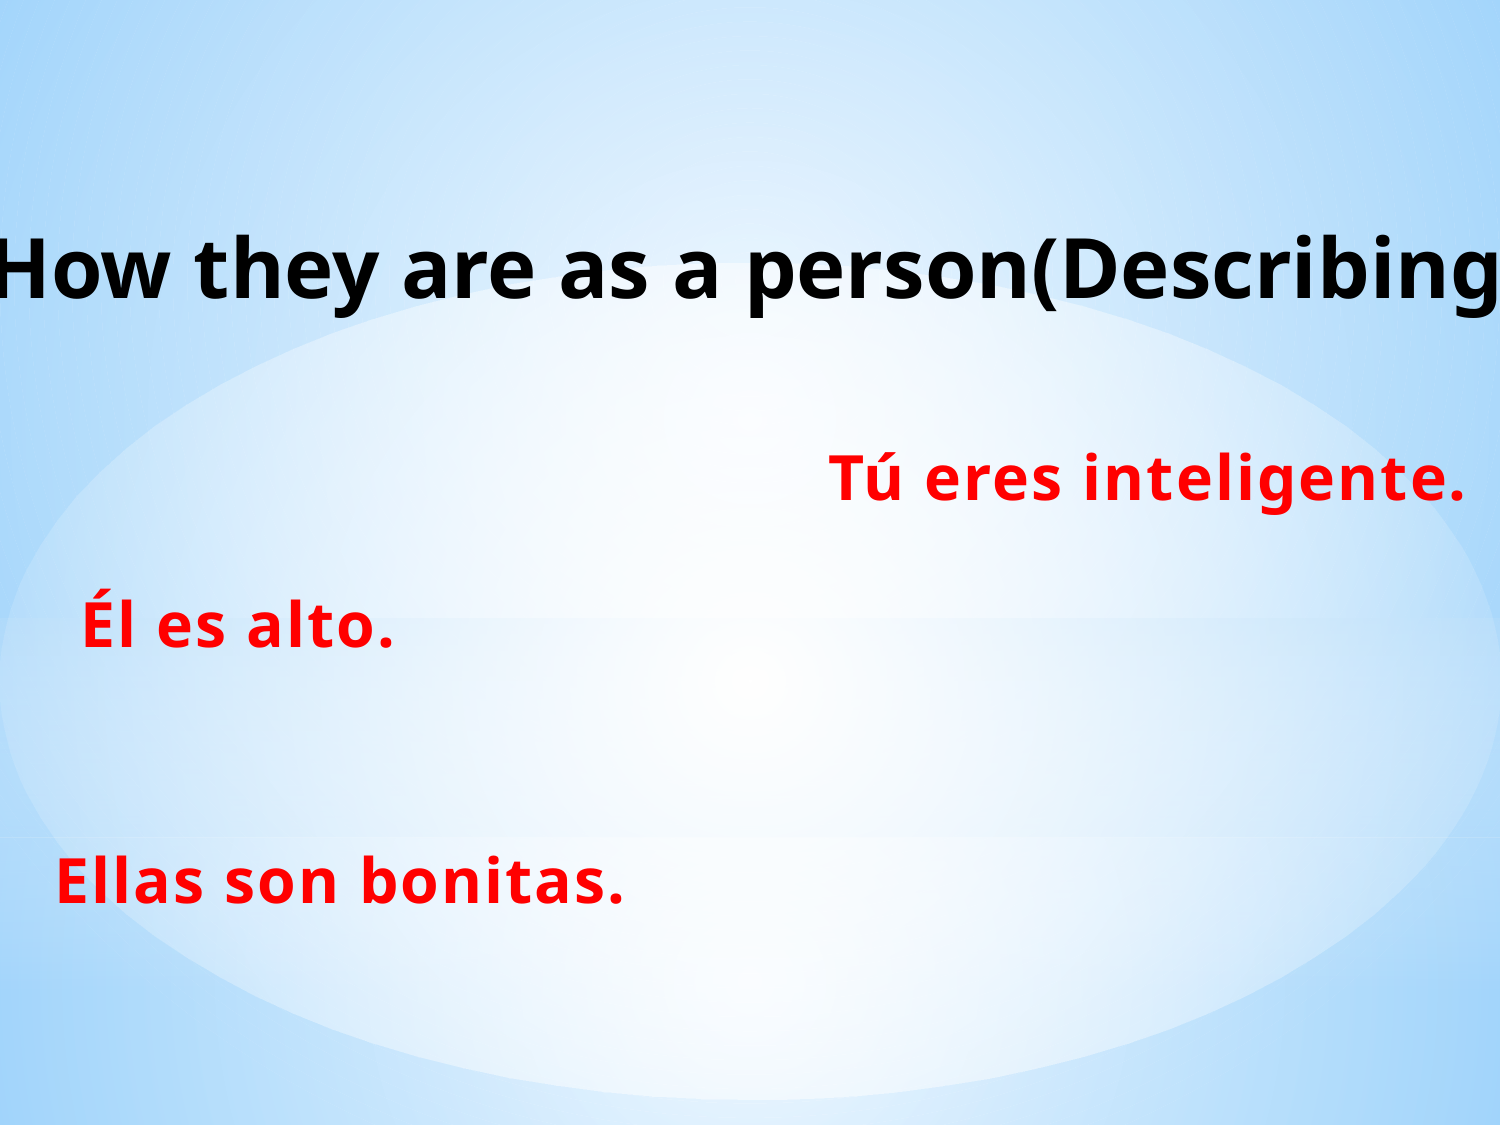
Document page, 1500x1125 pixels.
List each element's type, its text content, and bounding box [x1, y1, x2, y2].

text_box Ellas son bonitas. [0, 833, 682, 924]
text_box Él es alto. [0, 577, 513, 667]
text_box Tú eres inteligente. [700, 430, 1500, 521]
text_box How they are as a person(Describing) [0, 208, 1500, 324]
